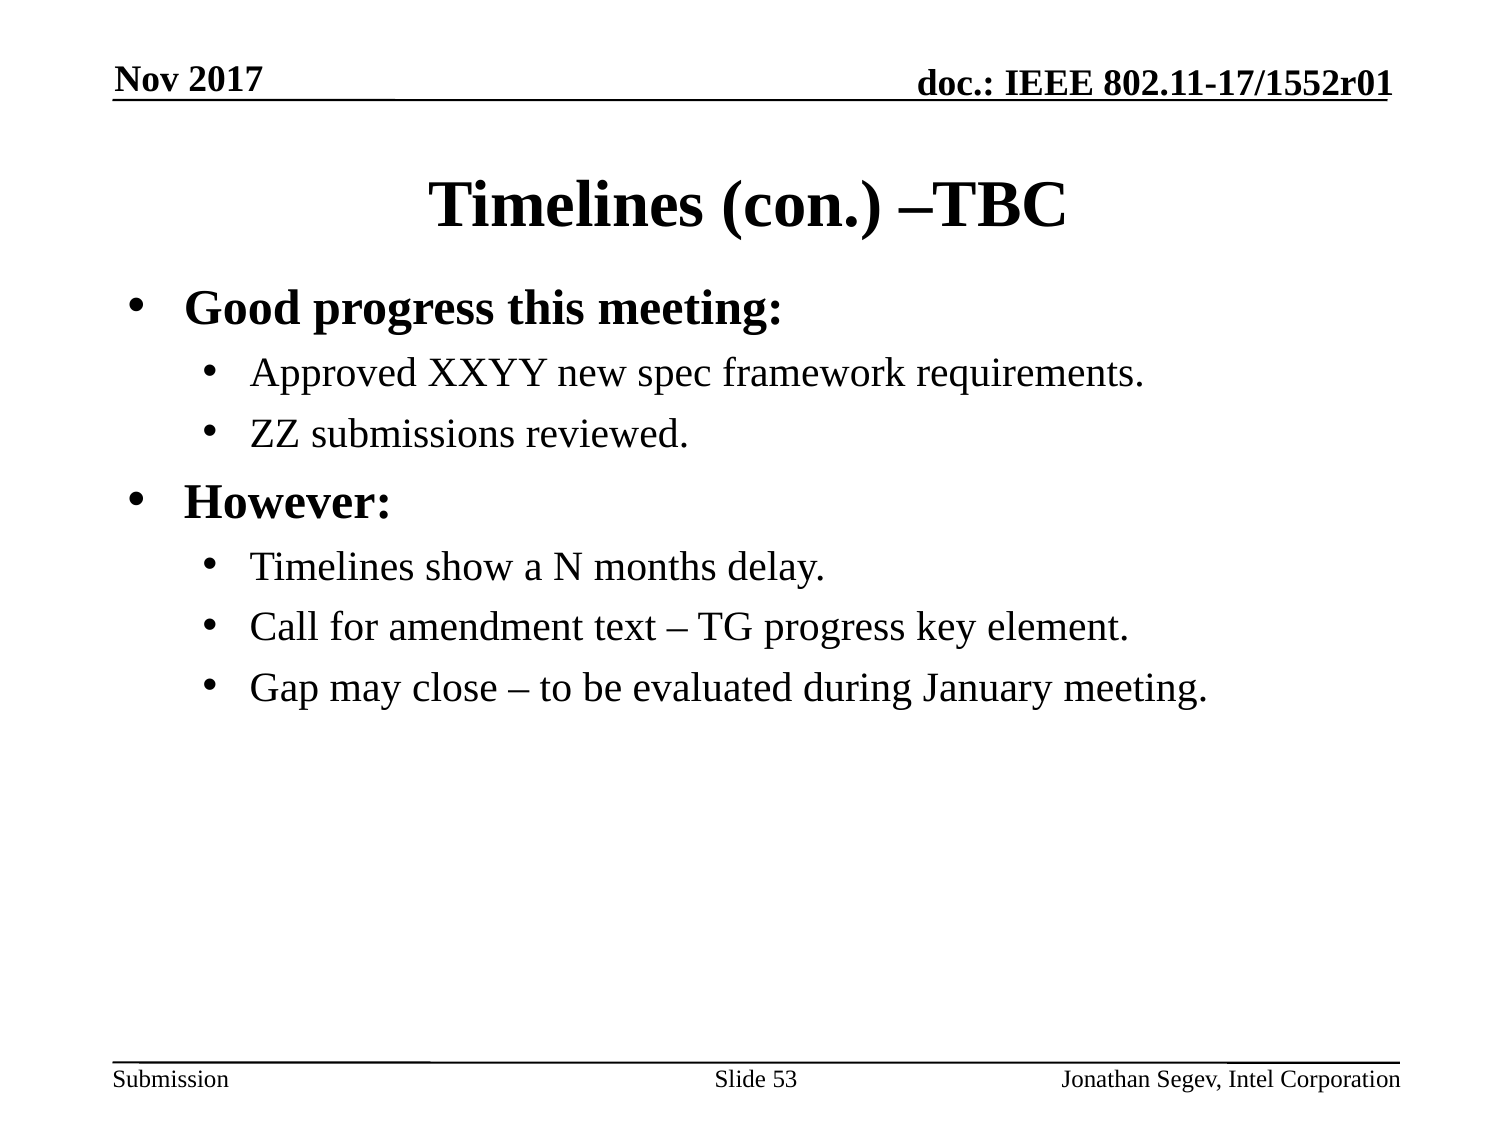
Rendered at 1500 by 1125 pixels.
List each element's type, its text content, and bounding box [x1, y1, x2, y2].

footer Jonathan Segev, Intel Corporation [878, 1061, 1402, 1093]
slide_number Slide 53 [712, 1061, 800, 1123]
list Good progress this meeting: Approved XXYY new spec framework requirements. ZZ submissions reviewed. However: Timelines show a N months delay. Call for amendment text – TG progress key element. Gap may close – to be evaluated during January meeting. [112, 266, 1388, 1000]
title Timelines (con.) –TBC [112, 112, 1388, 266]
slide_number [114, 54, 423, 100]
